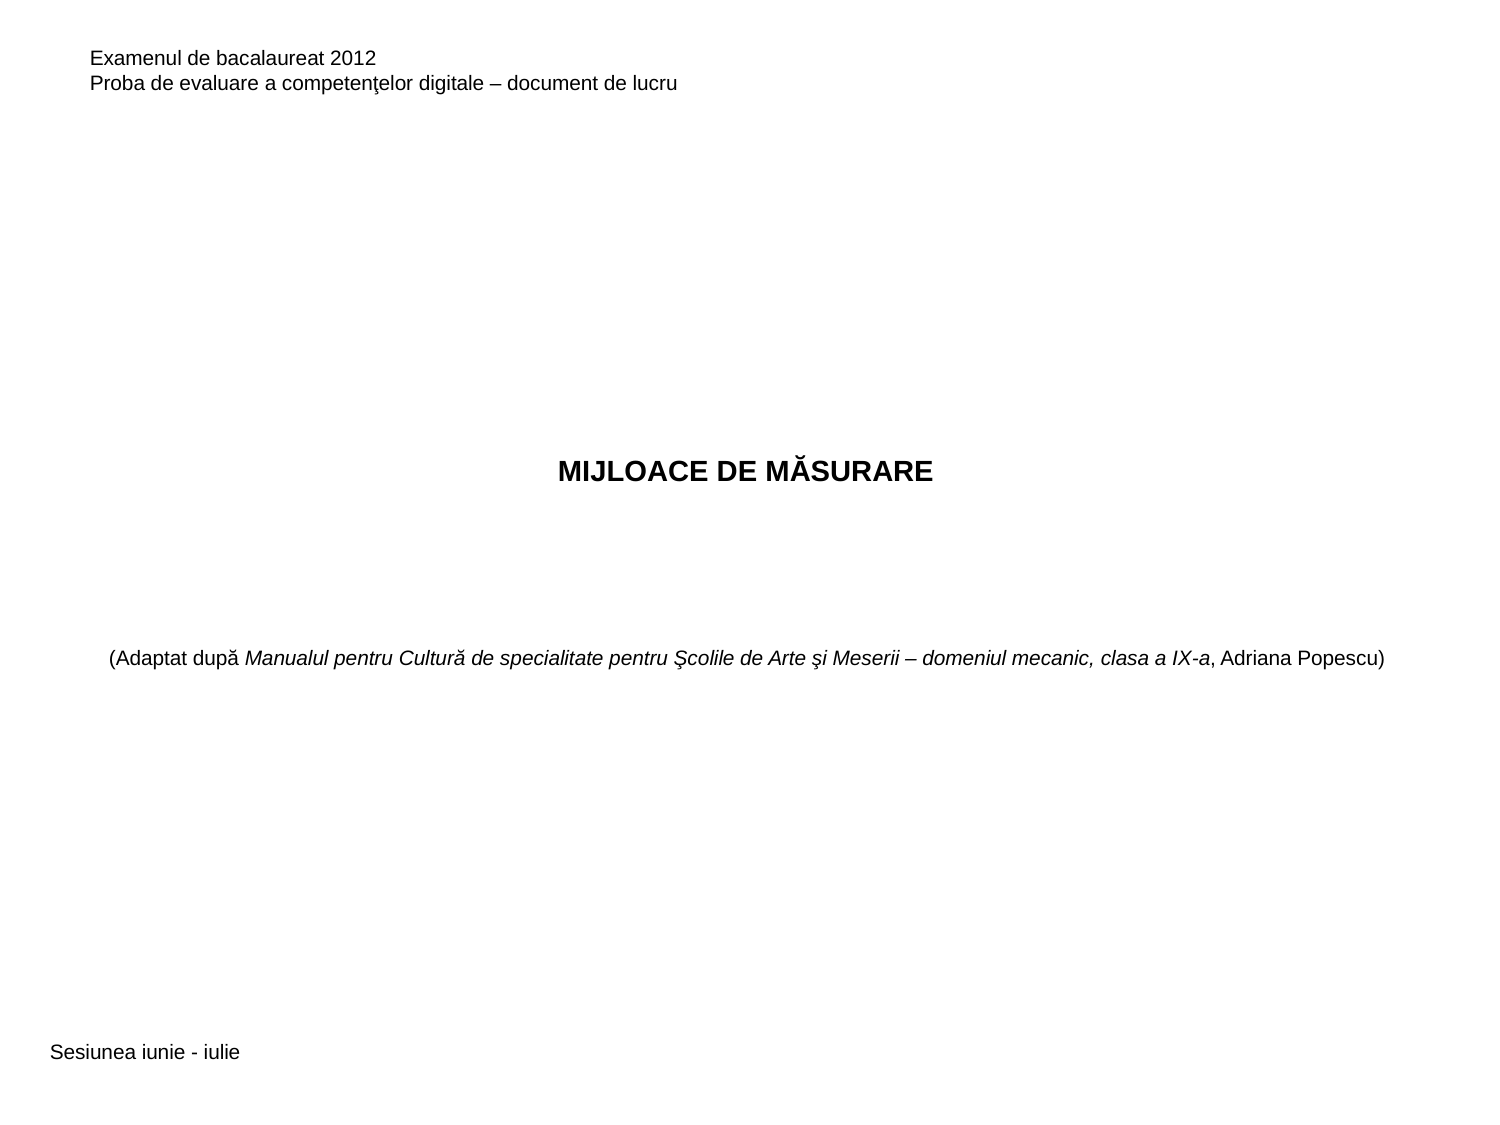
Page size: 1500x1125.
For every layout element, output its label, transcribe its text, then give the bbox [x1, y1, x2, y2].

text_box Examenul de bacalaureat 2012 Proba de evaluare a competenţelor digitale – document de lucru [75, 37, 1388, 103]
text_box Sesiunea iunie - iulie [35, 1031, 457, 1071]
subtitle (Adaptat după Manualul pentru Cultură de specialitate pentru Şcolile de Arte şi Meserii – domeniul mecanic, clasa a IX-a, Adriana Popescu) [87, 637, 1413, 726]
title MIJLOACE DE MĂSURARE [112, 349, 1388, 591]
